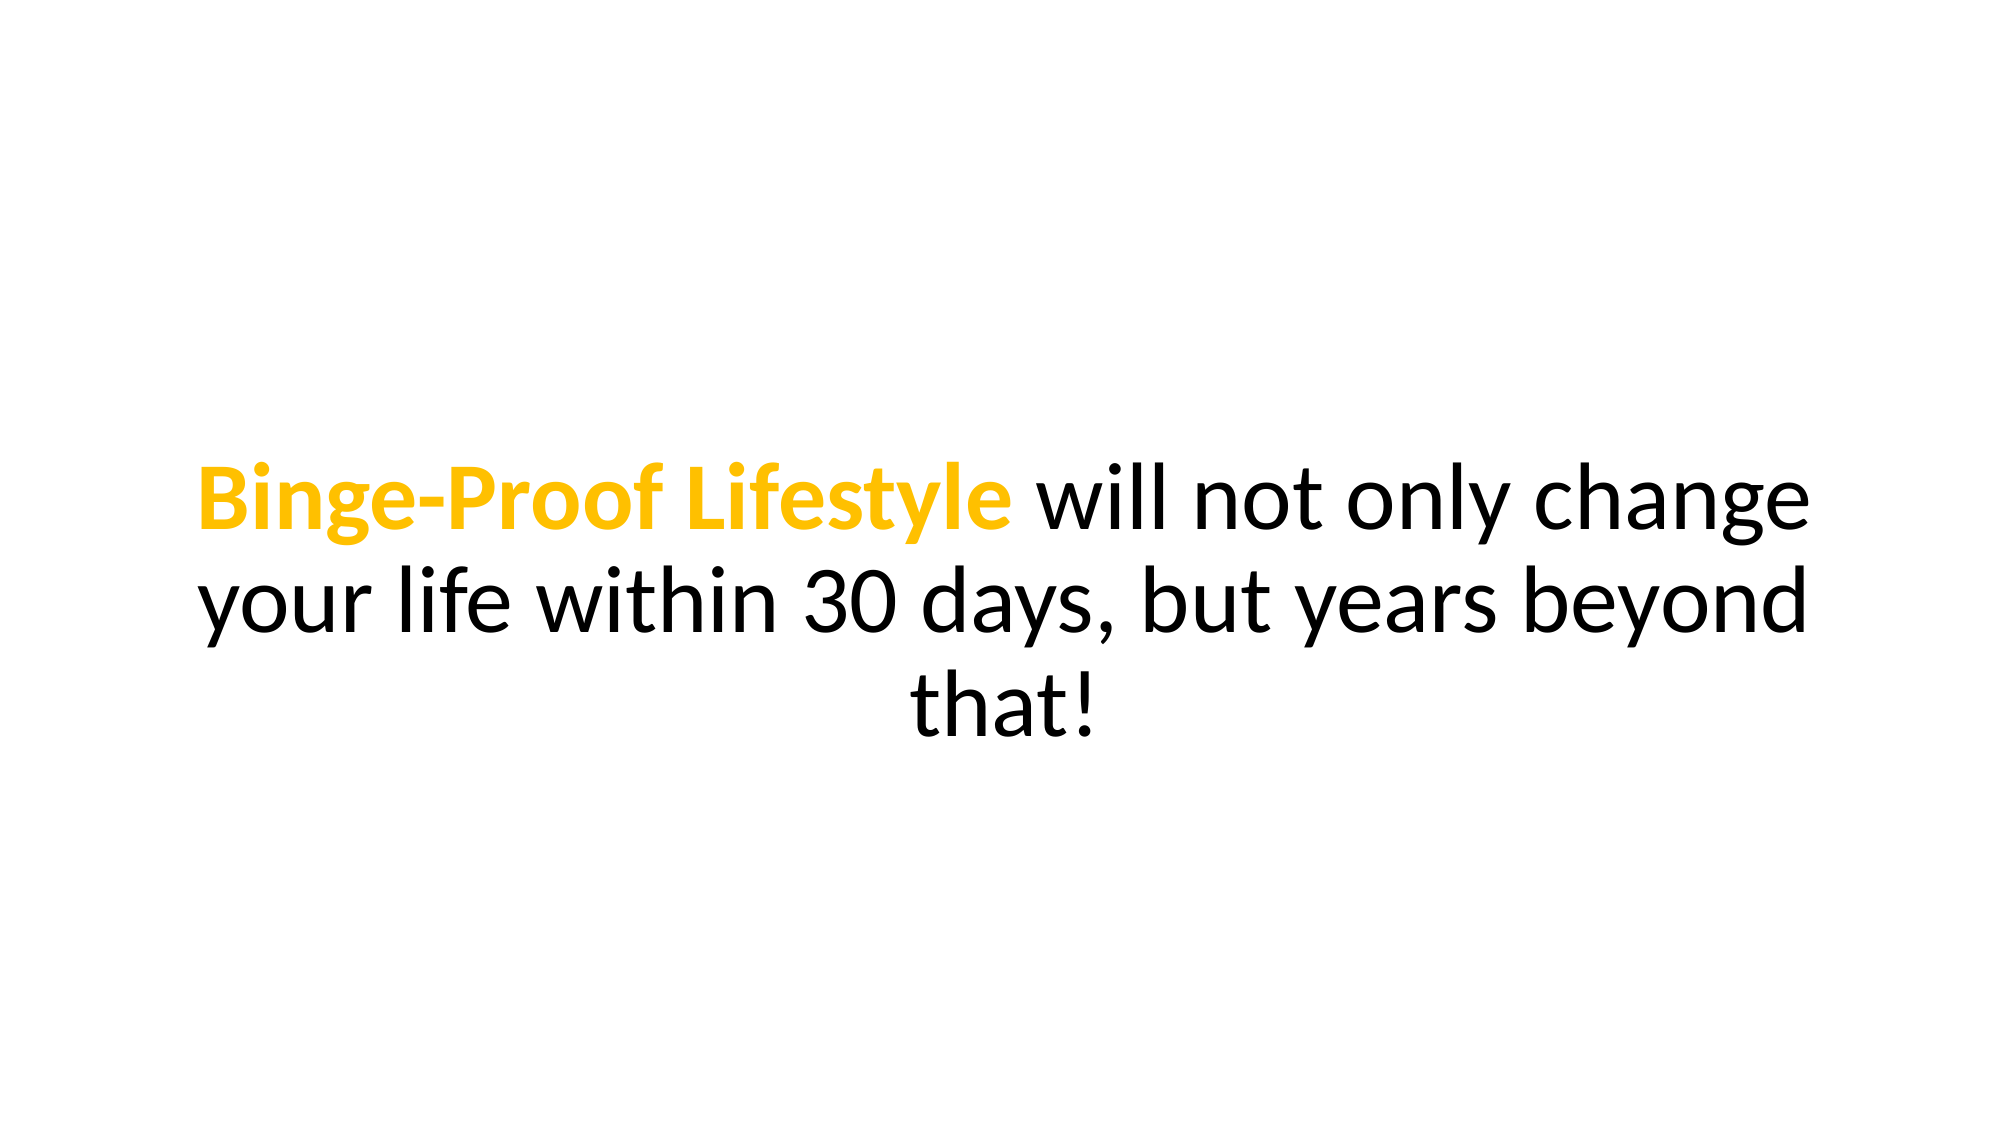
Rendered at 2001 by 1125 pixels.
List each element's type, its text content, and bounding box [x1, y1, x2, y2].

list Binge-Proof Lifestyle will not only change your life within 30 days, but years beyond that! [142, 439, 1868, 965]
